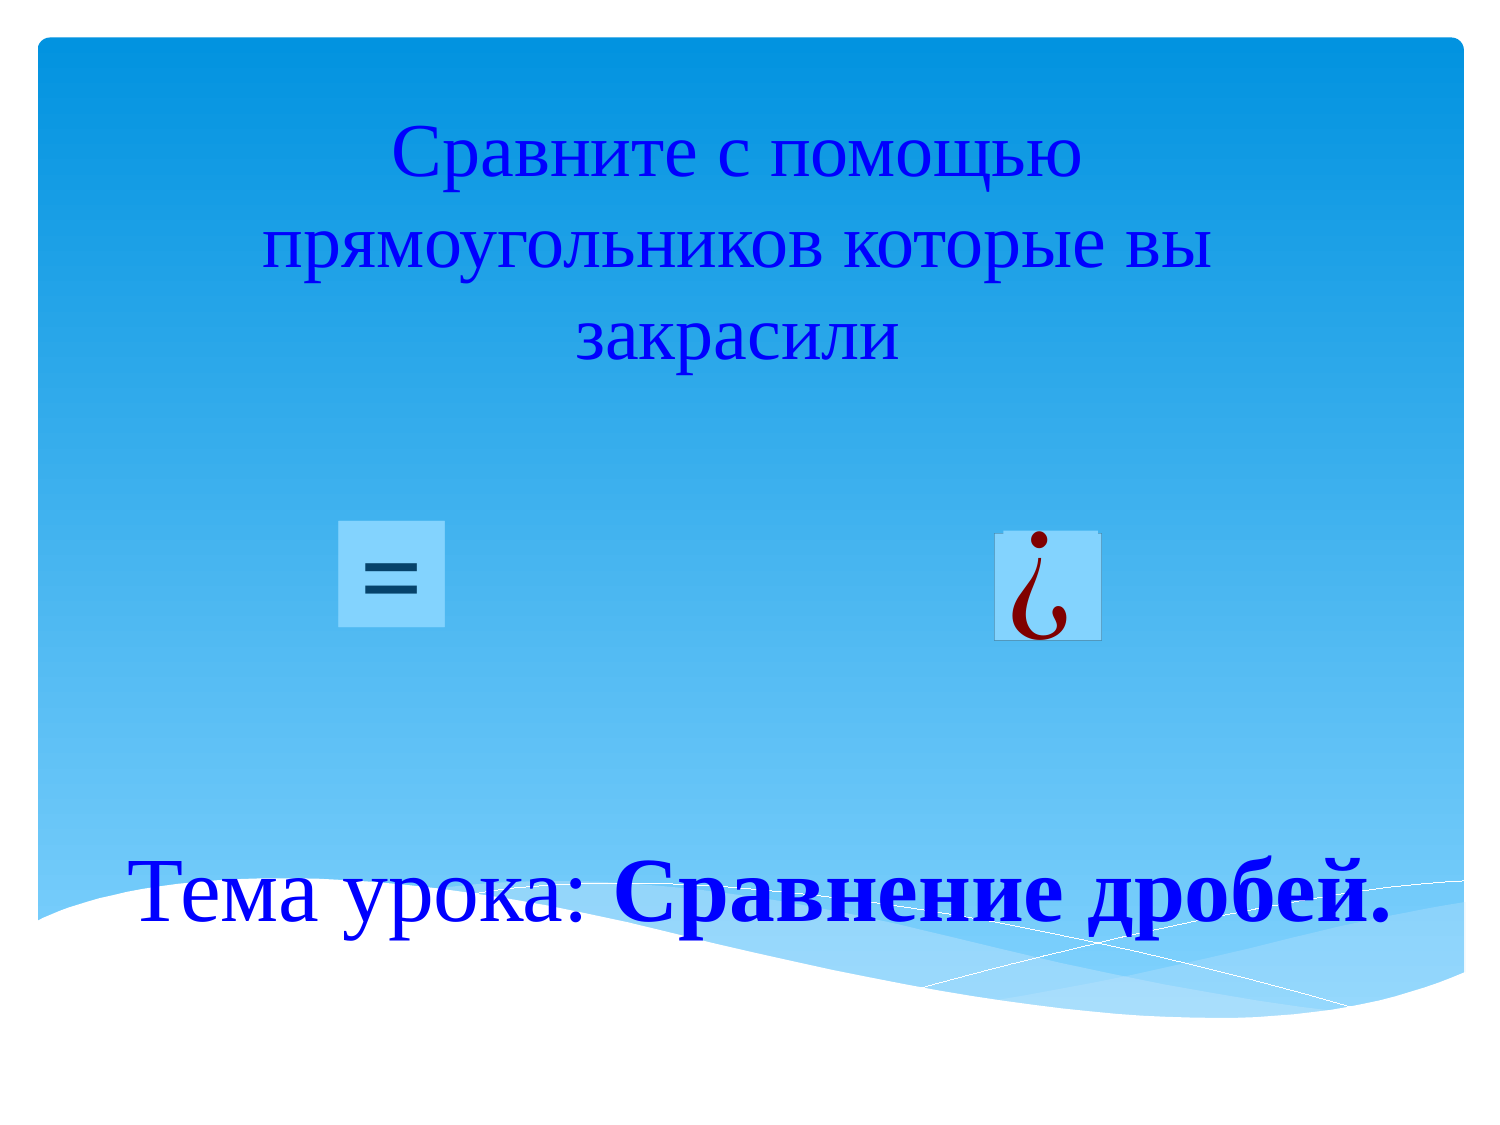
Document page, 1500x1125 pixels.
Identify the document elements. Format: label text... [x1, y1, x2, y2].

text_box = [337, 520, 446, 628]
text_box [1003, 520, 1099, 648]
text_box Тема урока: Сравнение дробей. [112, 822, 1431, 992]
title Сравните с помощью прямоугольников которые вы закрасили [100, 90, 1376, 382]
picture [939, 474, 1157, 739]
